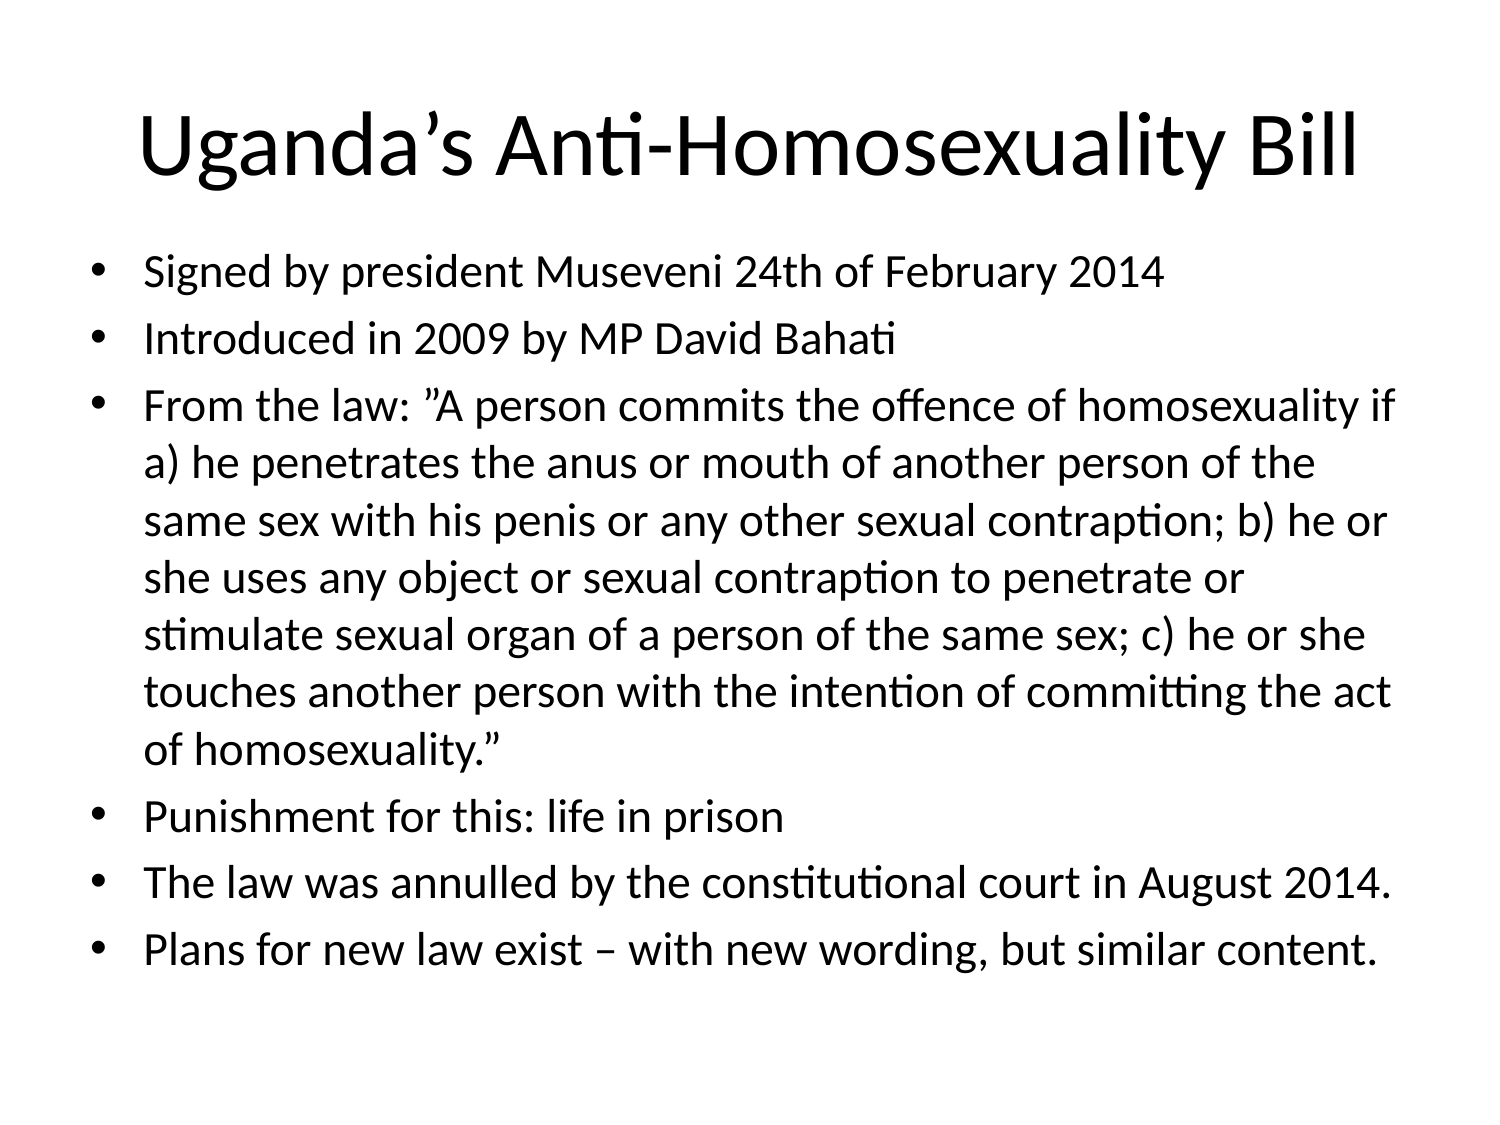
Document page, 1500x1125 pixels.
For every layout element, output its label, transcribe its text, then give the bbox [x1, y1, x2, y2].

title Uganda’s Anti-Homosexuality Bill [75, 45, 1425, 232]
list Signed by president Museveni 24th of February 2014 Introduced in 2009 by MP David Bahati From the law: ”A person commits the offence of homosexuality if a) he penetrates the anus or mouth of another person of the same sex with his penis or any other sexual contraption; b) he or she uses any object or sexual contraption to penetrate or stimulate sexual organ of a person of the same sex; c) he or she touches another person with the intention of committing the act of homosexuality.” Punishment for this: life in prison The law was annulled by the constitutional court in August 2014. Plans for new law exist – with new wording, but similar content. [75, 232, 1425, 1005]
